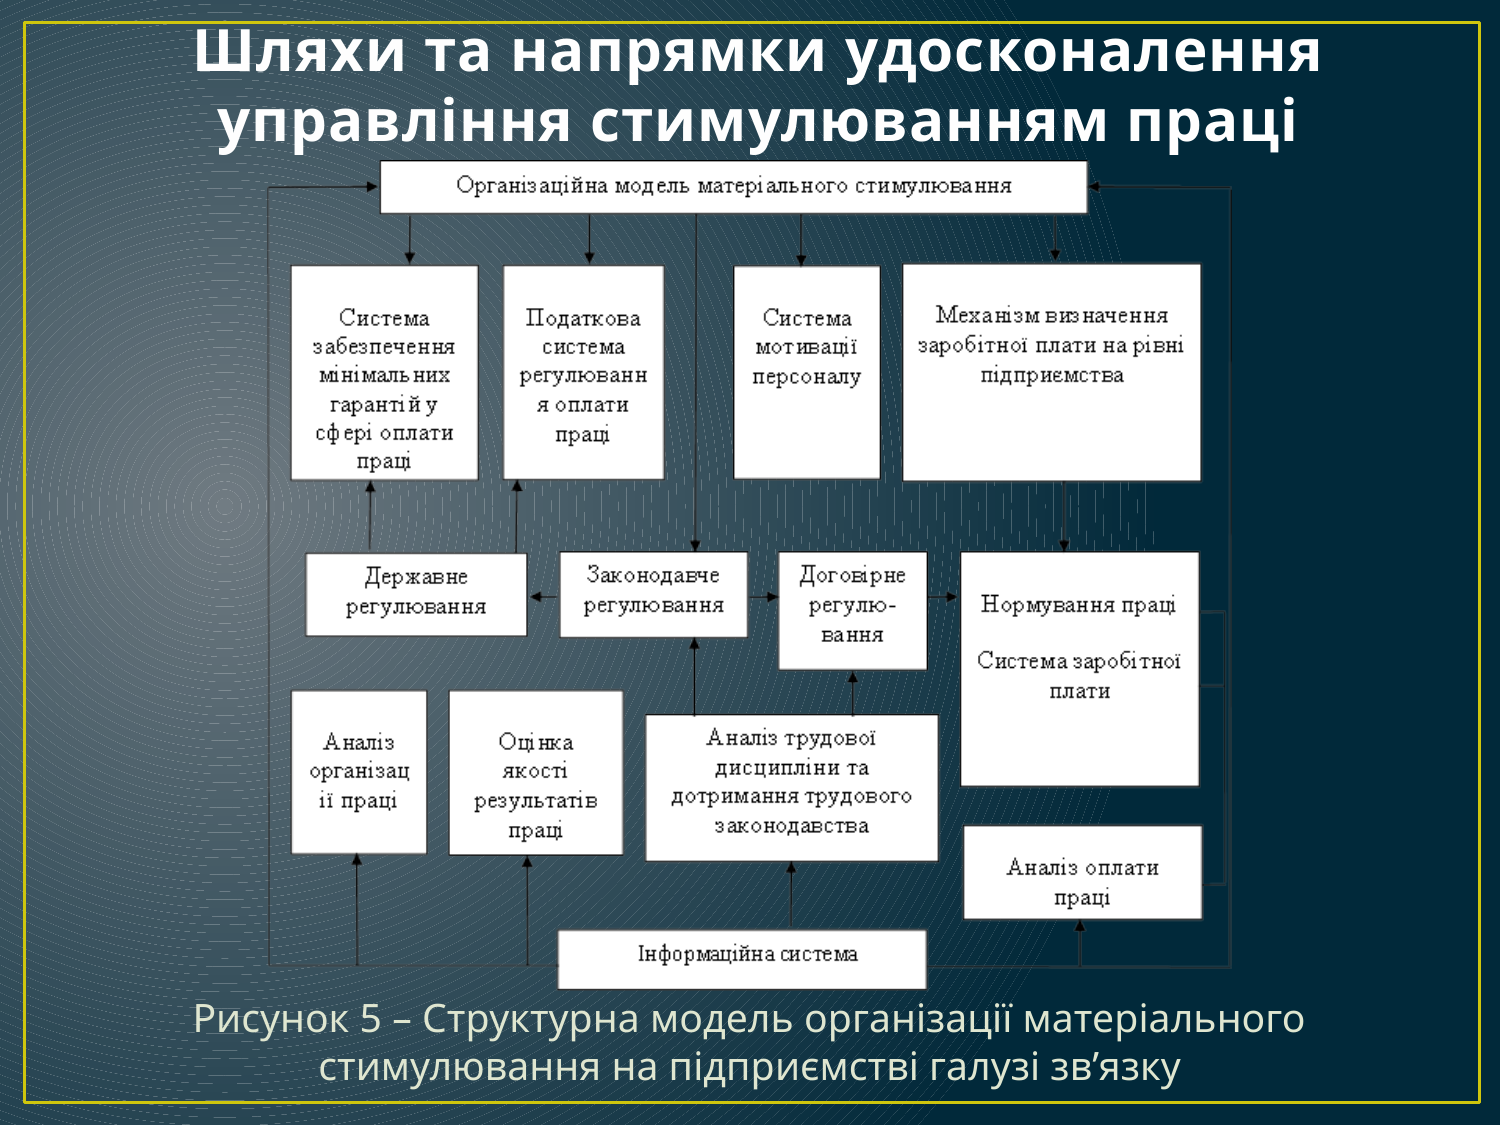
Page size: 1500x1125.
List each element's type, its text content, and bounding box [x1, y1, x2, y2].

picture [267, 160, 1231, 994]
title Шляхи та напрямки удосконалення управління стимулюванням праці [17, 41, 1500, 161]
list Рисунок 5 – Структурна модель організації матеріального стимулювання на підприємстві галузі зв’язку [41, 54, 1459, 1106]
